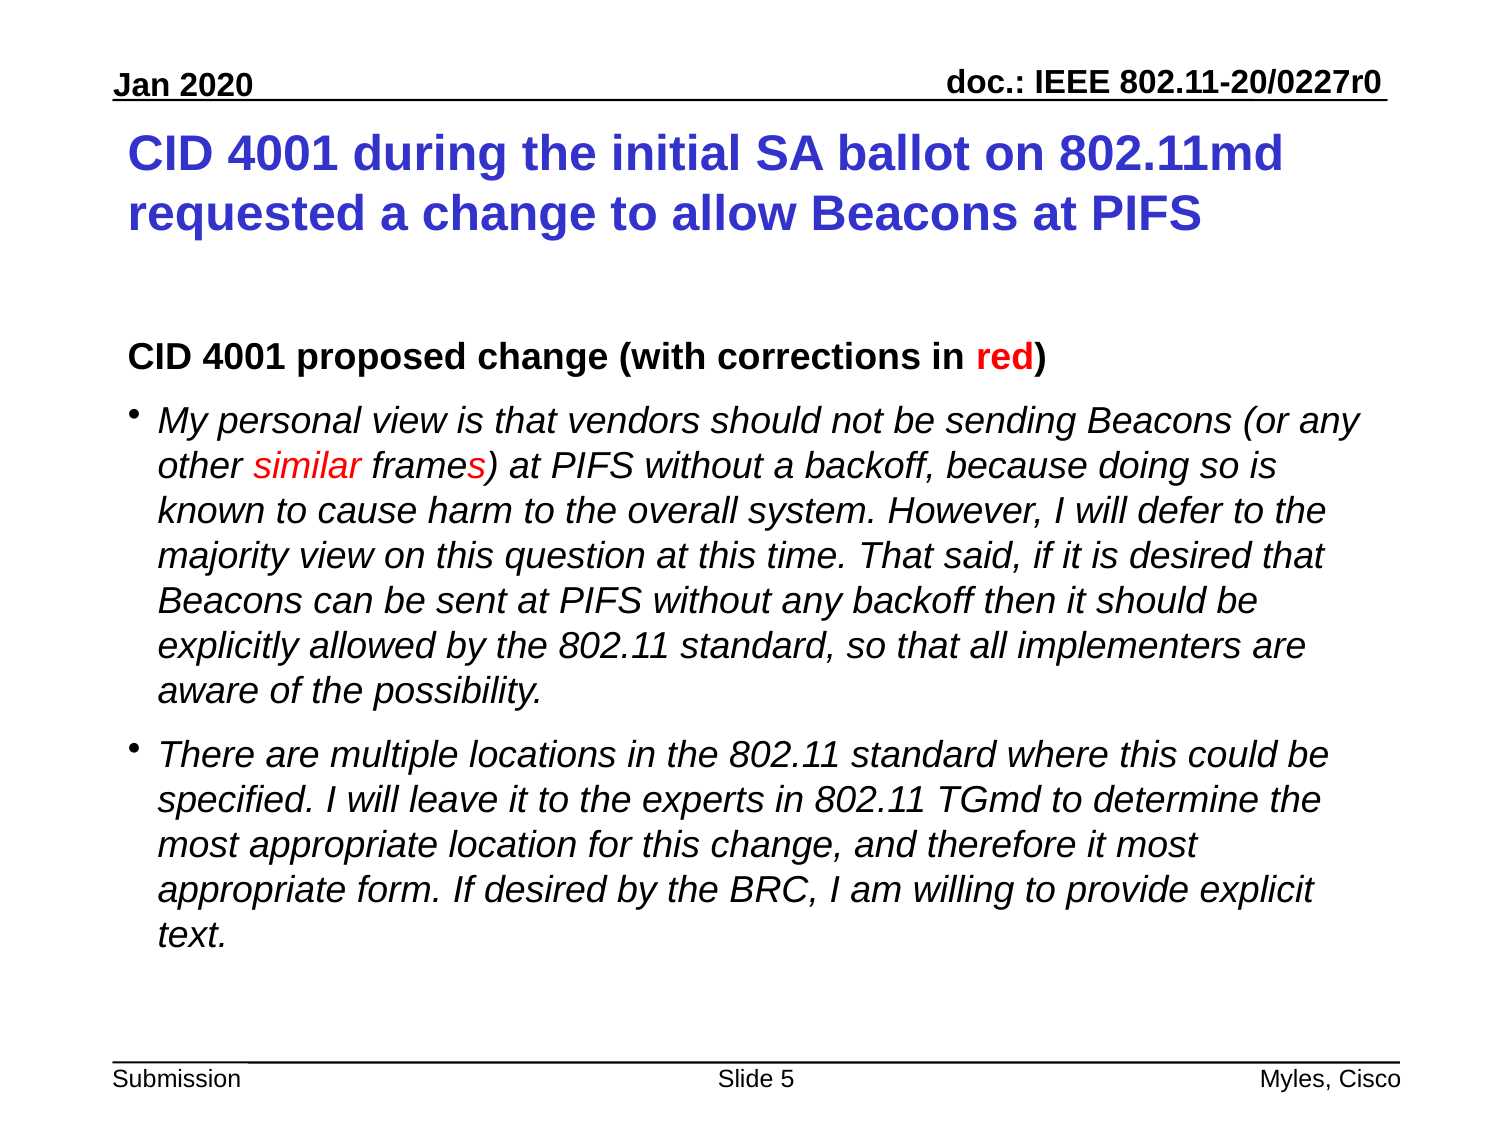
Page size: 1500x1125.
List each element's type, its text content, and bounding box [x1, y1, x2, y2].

title CID 4001 during the initial SA ballot on 802.11md requested a change to allow Beacons at PIFS [112, 112, 1388, 288]
list CID 4001 proposed change (with corrections in red) My personal view is that vendors should not be sending Beacons (or any other similar frames) at PIFS without a backoff, because doing so is known to cause harm to the overall system. However, I will defer to the majority view on this question at this time. That said, if it is desired that Beacons can be sent at PIFS without any backoff then it should be explicitly allowed by the 802.11 standard, so that all implementers are aware of the possibility. There are multiple locations in the 802.11 standard where this could be specified. I will leave it to the experts in 802.11 TGmd to determine the most appropriate location for this change, and therefore it most appropriate form. If desired by the BRC, I am willing to provide explicit text. [112, 324, 1388, 1000]
slide_number Slide 5 [709, 1061, 803, 1093]
footer Myles, Cisco [1258, 1061, 1402, 1093]
